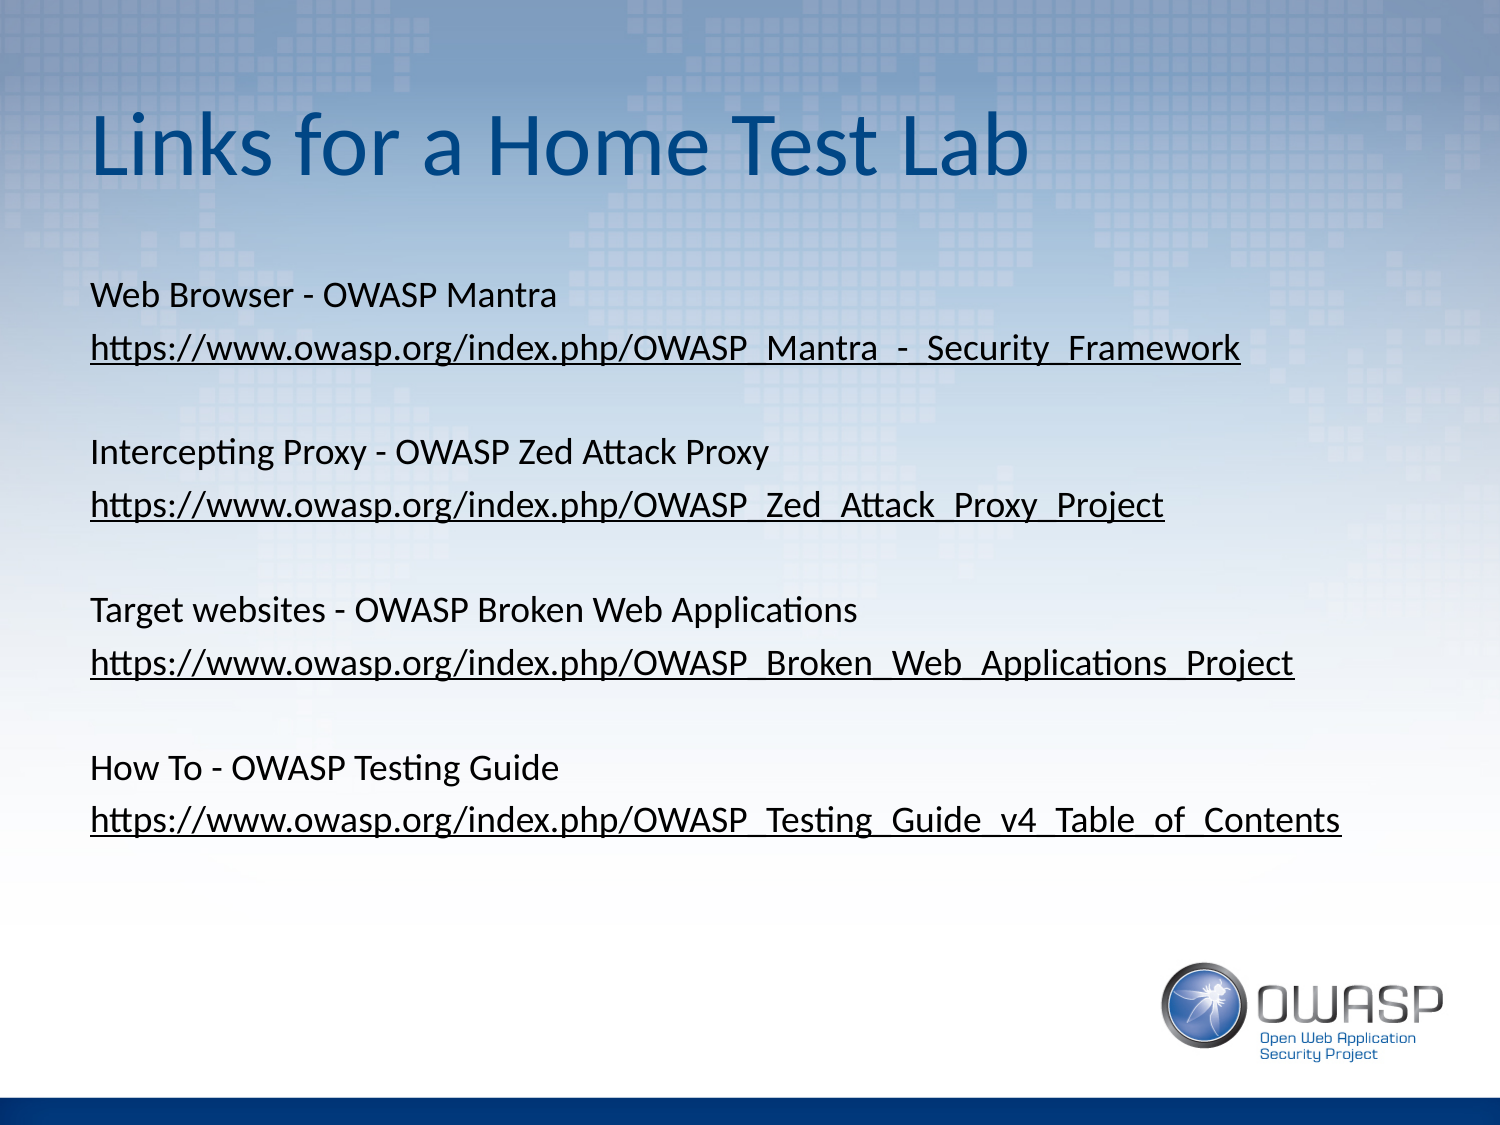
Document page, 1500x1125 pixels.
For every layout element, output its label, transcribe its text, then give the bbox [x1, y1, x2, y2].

picture [0, 0, 1500, 1125]
list Web Browser - OWASP Mantra https://www.owasp.org/index.php/OWASP_Mantra_-_Security_Framework Intercepting Proxy - OWASP Zed Attack Proxy https://www.owasp.org/index.php/OWASP_Zed_Attack_Proxy_Project Target websites - OWASP Broken Web Applications https://www.owasp.org/index.php/OWASP_Broken_Web_Applications_Project How To - OWASP Testing Guide https://www.owasp.org/index.php/OWASP_Testing_Guide_v4_Table_of_Contents [75, 262, 1425, 940]
title Links for a Home Test Lab [75, 45, 1425, 233]
